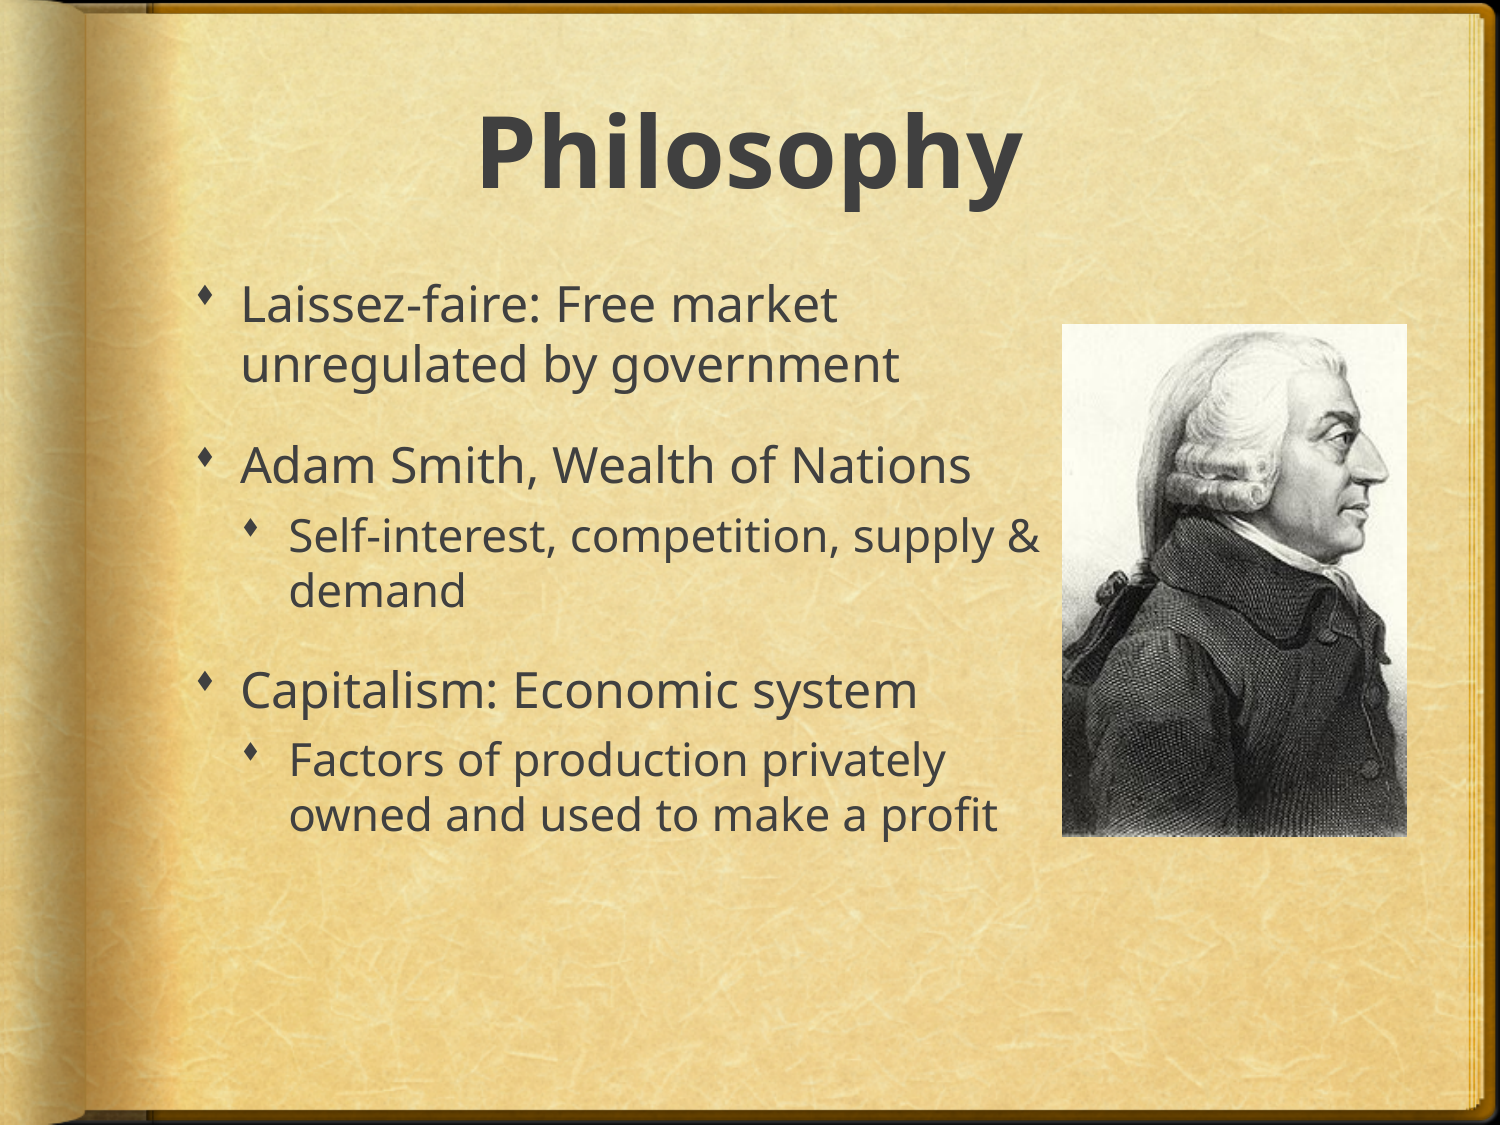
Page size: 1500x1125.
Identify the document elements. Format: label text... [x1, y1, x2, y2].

title Philosophy [178, 45, 1372, 265]
list Laissez-faire: Free market unregulated by government Adam Smith, Wealth of Nations Self-interest, competition, supply & demand Capitalism: Economic system Factors of production privately owned and used to make a profit [178, 264, 1113, 1005]
picture [0, 0, 1500, 1125]
